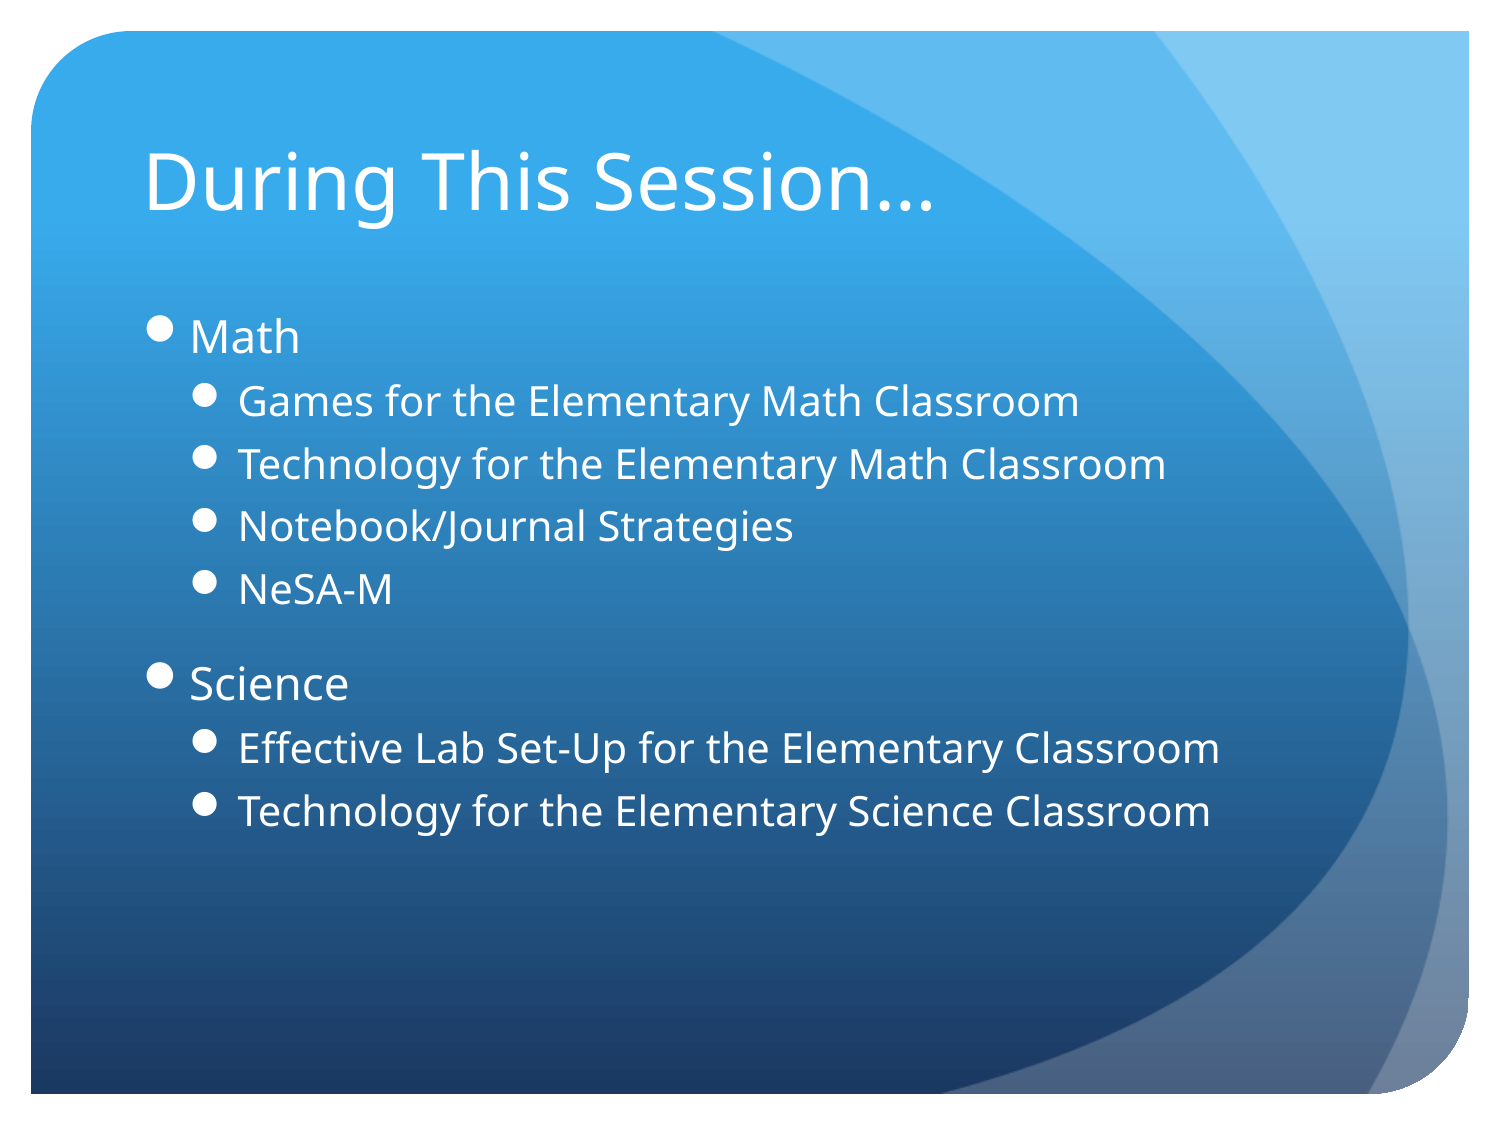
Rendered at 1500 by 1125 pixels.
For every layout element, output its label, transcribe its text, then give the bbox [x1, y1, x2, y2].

list Math Games for the Elementary Math Classroom Technology for the Elementary Math Classroom Notebook/Journal Strategies NeSA-M Science Effective Lab Set-Up for the Elementary Classroom Technology for the Elementary Science Classroom [127, 299, 1372, 991]
title During This Session… [127, 62, 1372, 234]
picture [24, 30, 1473, 1094]
